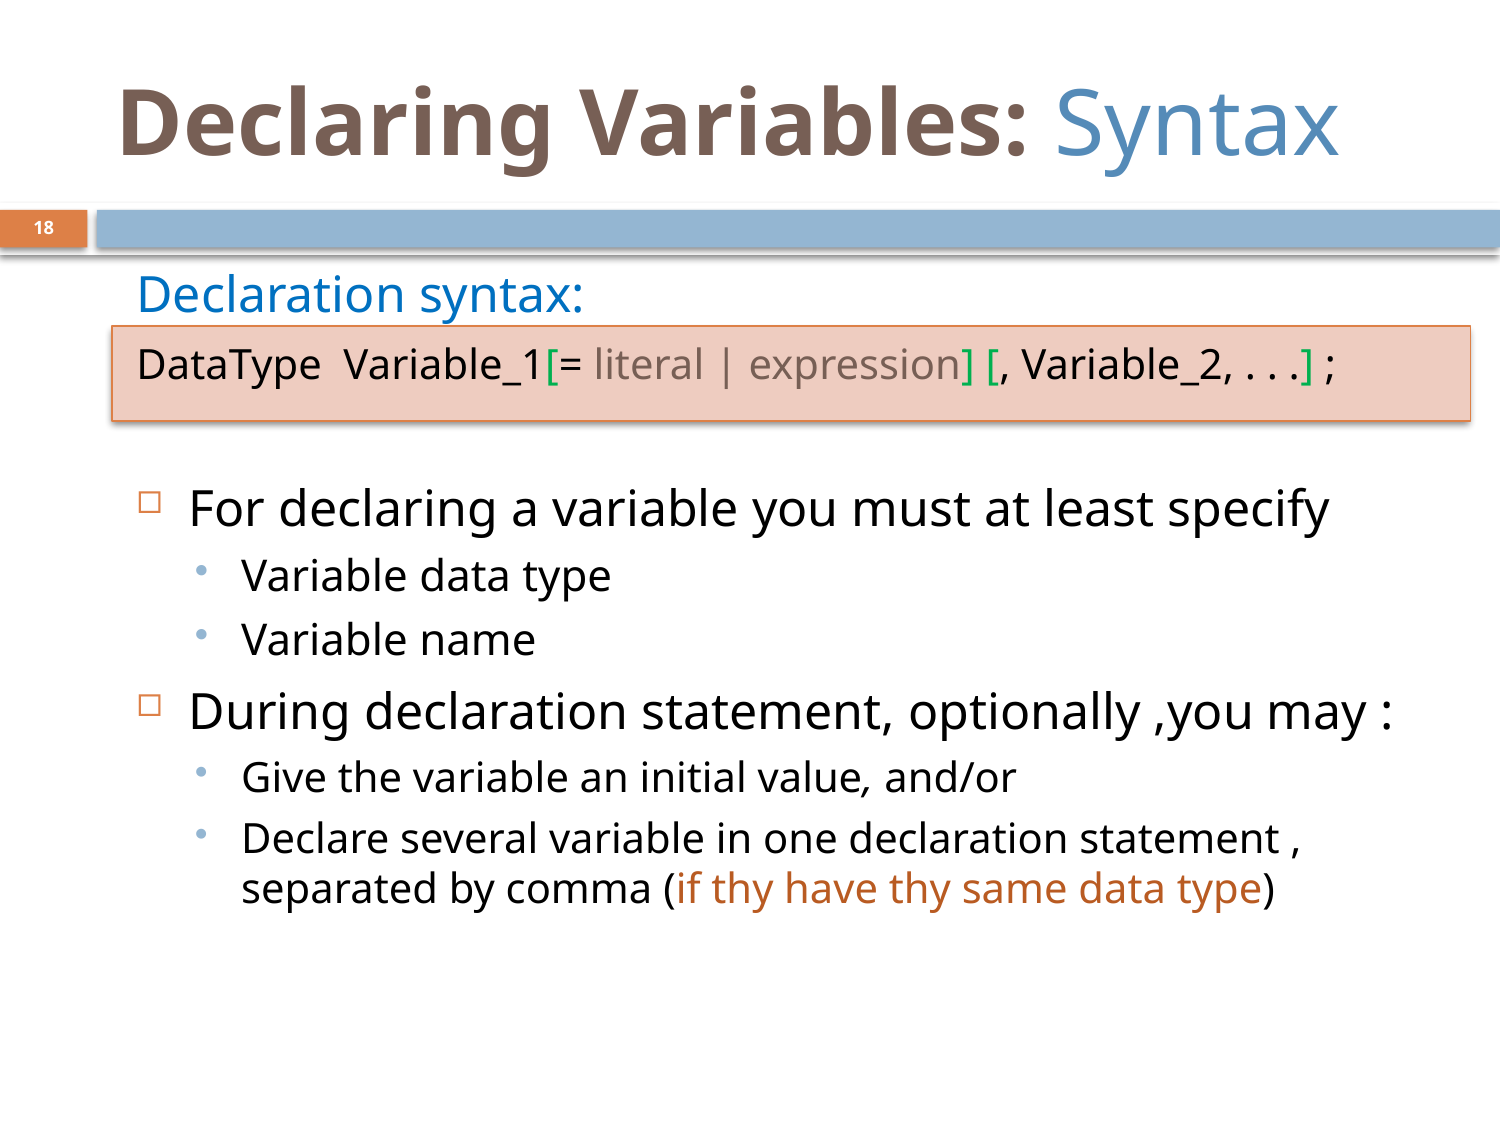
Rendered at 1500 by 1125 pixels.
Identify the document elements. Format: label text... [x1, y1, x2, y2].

title Declaring Variables: Syntax [100, 37, 1439, 201]
text_box [1460, 325, 1471, 422]
slide_number 18 [0, 208, 88, 249]
text_box [111, 325, 121, 422]
list Declaration syntax: DataType Variable_1[= literal | expression] [, Variable_2, . . .] ; For declaring a variable you must at least specify Variable data type Variable name During declaration statement, optionally ,you may : Give the variable an initial value, and/or Declare several variable in one declaration statement , separated by comma (if thy have thy same data type) [121, 255, 1460, 994]
